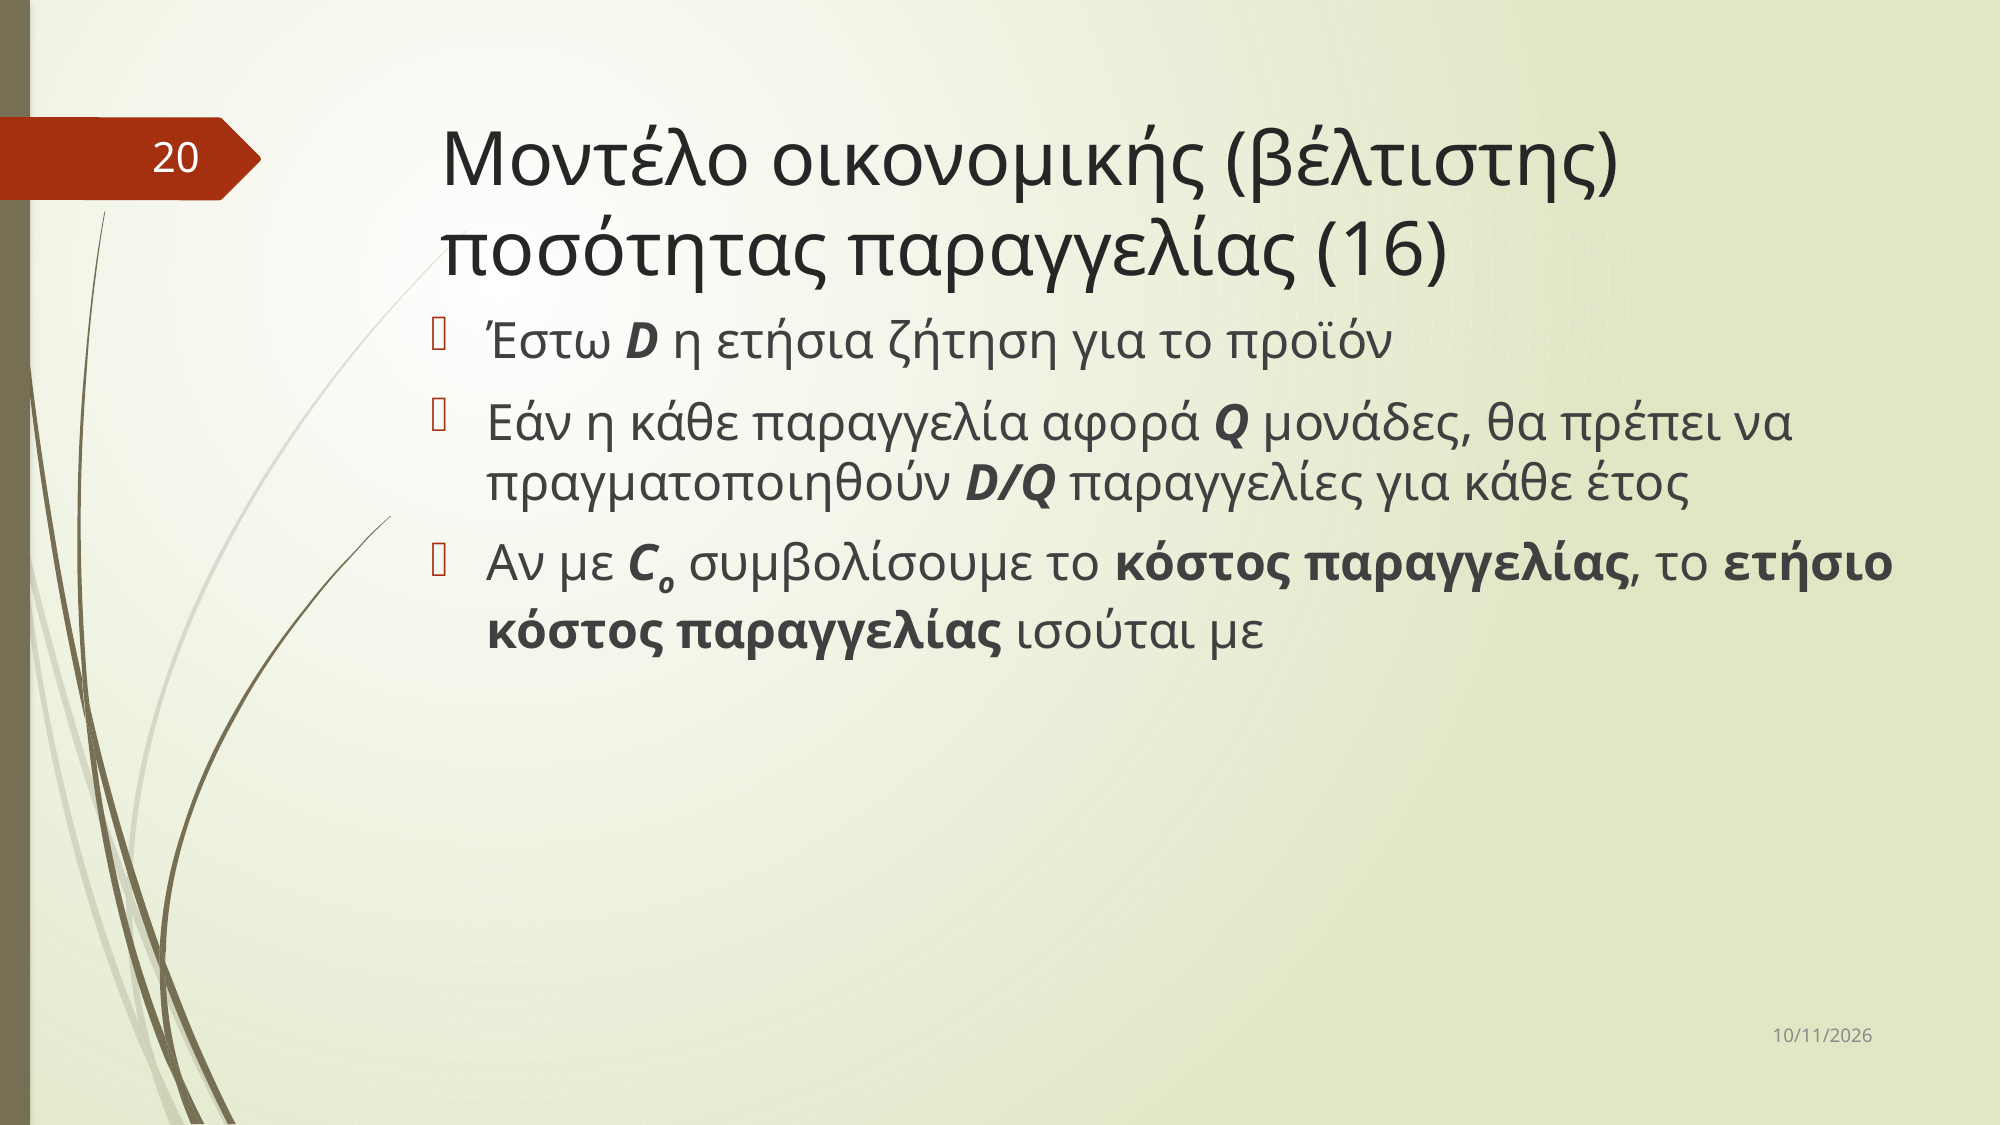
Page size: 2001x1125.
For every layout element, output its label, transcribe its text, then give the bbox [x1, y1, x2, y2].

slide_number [1699, 1005, 1888, 1067]
slide_number 20 [87, 129, 216, 190]
title Μοντέλο οικονομικής (βέλτιστης) ποσότητας παραγγελίας (16) [425, 102, 1888, 313]
